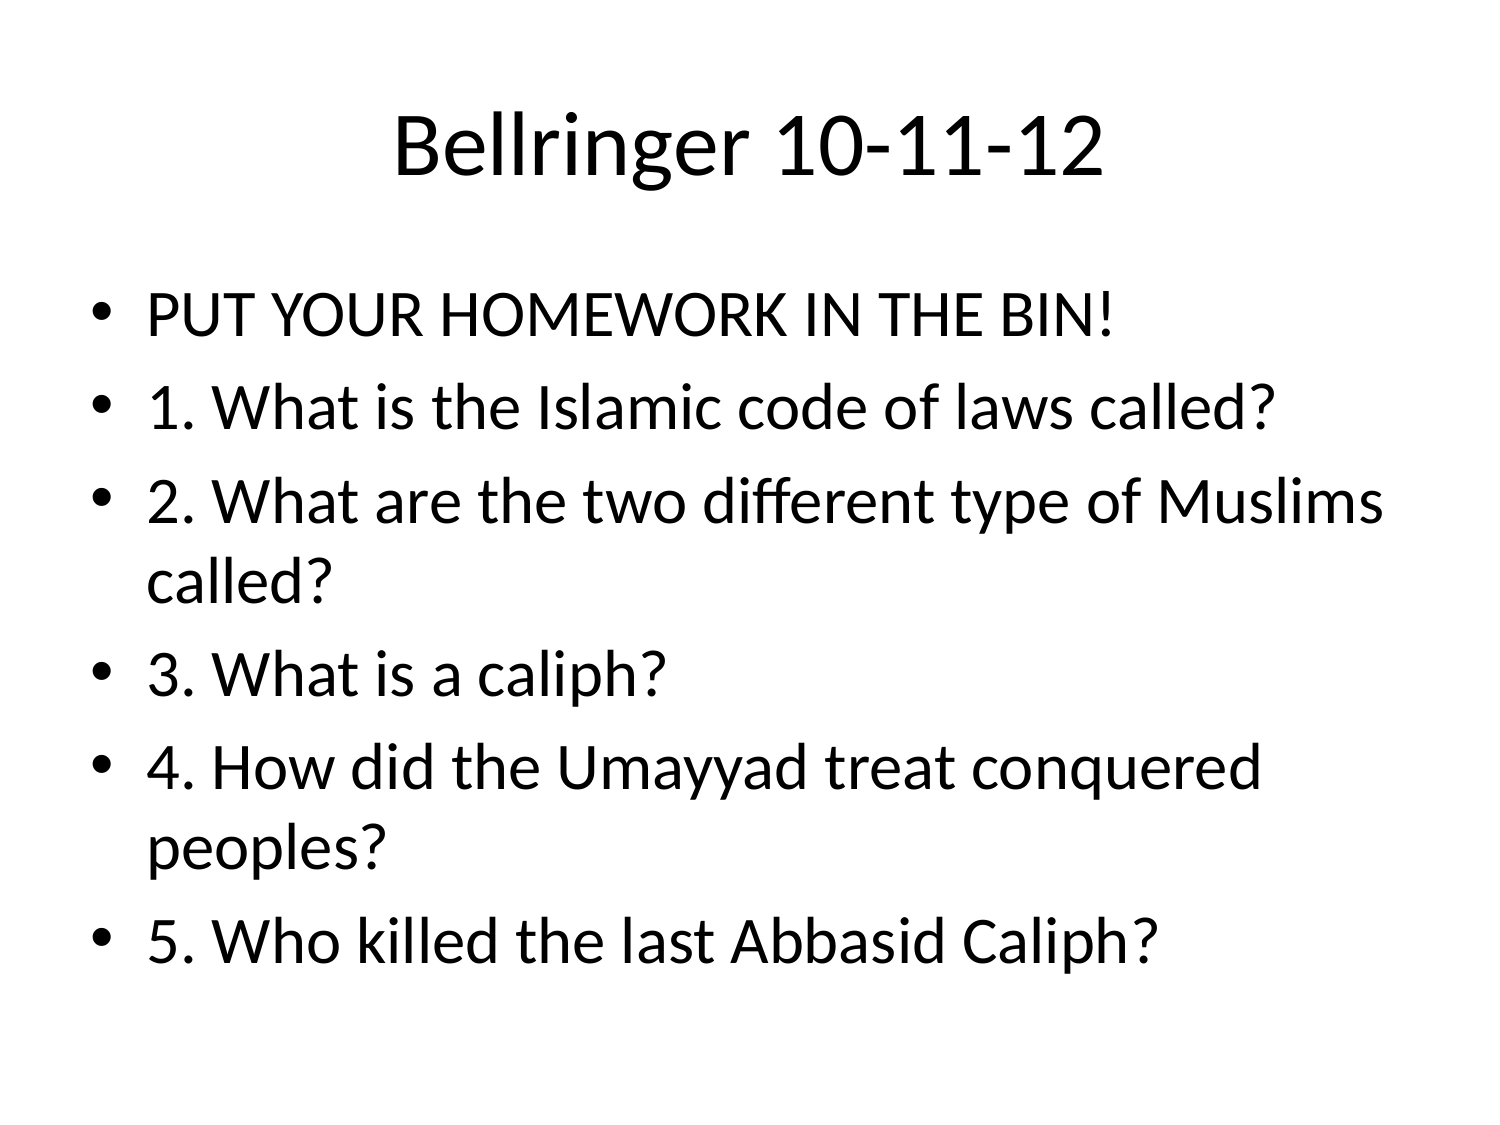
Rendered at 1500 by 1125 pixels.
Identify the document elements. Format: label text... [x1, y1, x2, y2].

title Bellringer 10-11-12 [75, 45, 1425, 233]
list PUT YOUR HOMEWORK IN THE BIN! 1. What is the Islamic code of laws called? 2. What are the two different type of Muslims called? 3. What is a caliph? 4. How did the Umayyad treat conquered peoples? 5. Who killed the last Abbasid Caliph? [75, 262, 1425, 1005]
